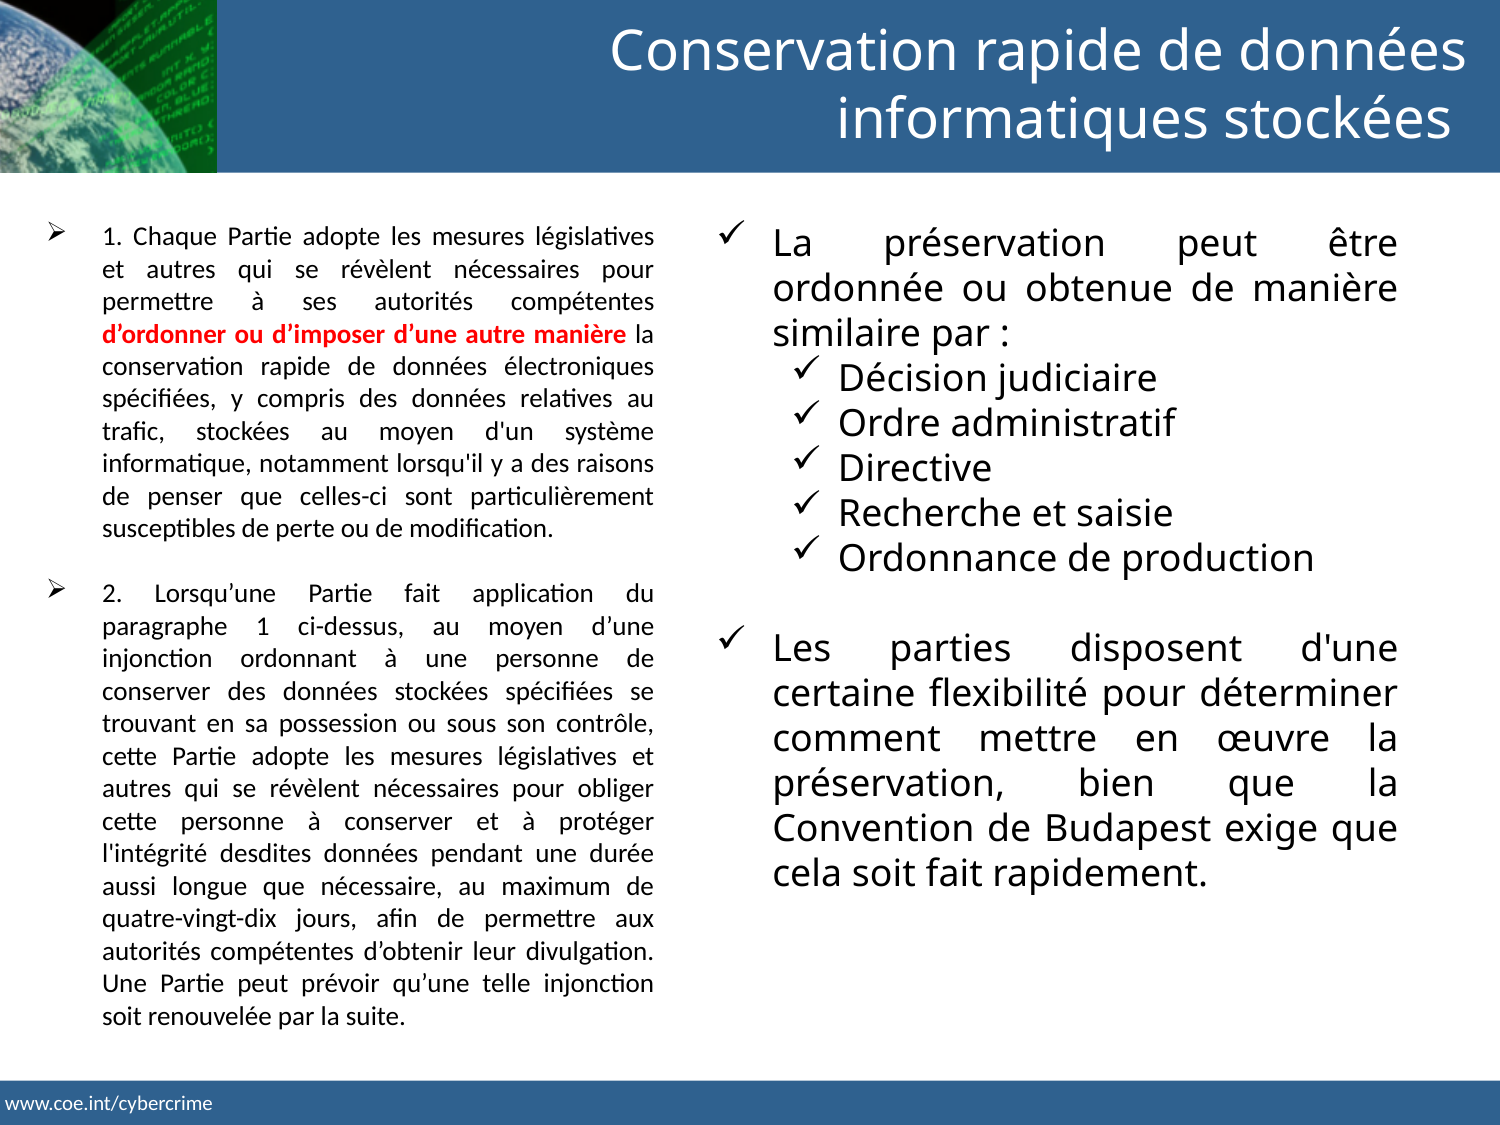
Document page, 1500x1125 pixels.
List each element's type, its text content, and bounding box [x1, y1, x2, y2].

picture [0, 0, 217, 173]
text_box 1. Chaque Partie adopte les mesures législatives et autres qui se révèlent nécessaires pour permettre à ses autorités compétentes d’ordonner ou d’imposer d’une autre manière la conservation rapide de données électroniques spécifiées, y compris des données relatives au trafic, stockées au moyen d'un système informatique, notamment lorsqu'il y a des raisons de penser que celles-ci sont particulièrement susceptibles de perte ou de modification. 2. Lorsqu’une Partie fait application du paragraphe 1 ci-dessus, au moyen d’une injonction ordonnant à une personne de conserver des données stockées spécifiées se trouvant en sa possession ou sous son contrôle, cette Partie adopte les mesures législatives et autres qui se révèlent nécessaires pour obliger cette personne à conserver et à protéger l'intégrité desdites données pendant une durée aussi longue que nécessaire, au maximum de quatre-vingt-dix jours, afin de permettre aux autorités compétentes d’obtenir leur divulgation. Une Partie peut prévoir qu’une telle injonction soit renouvelée par la suite. [31, 211, 670, 1038]
text_box La préservation peut être ordonnée ou obtenue de manière similaire par : Décision judiciaire Ordre administratif Directive Recherche et saisie Ordonnance de production Les parties disposent d'une certaine flexibilité pour déterminer comment mettre en œuvre la préservation, bien que la Convention de Budapest exige que cela soit fait rapidement. [701, 211, 1414, 901]
text_box Conservation rapide de données informatiques stockées [230, 7, 1483, 157]
